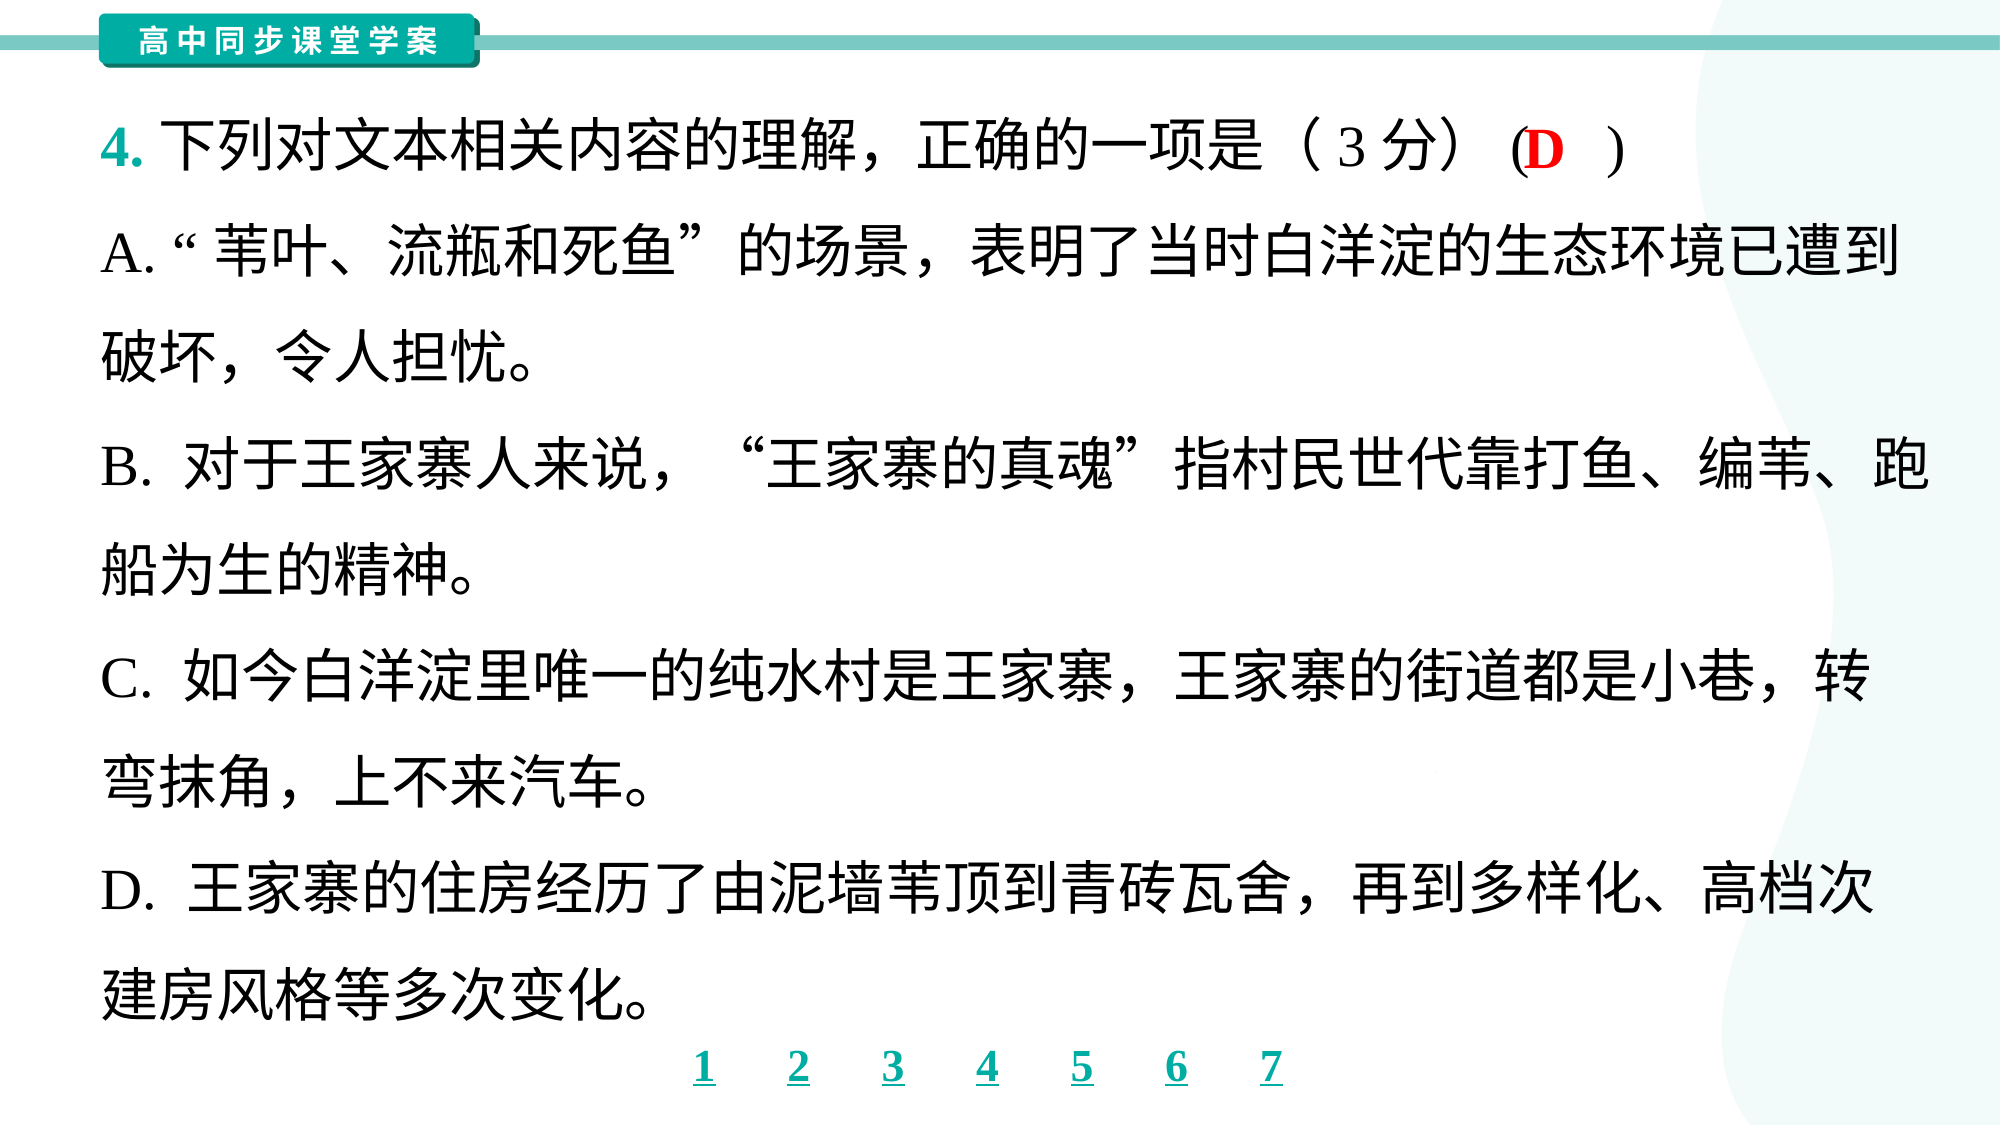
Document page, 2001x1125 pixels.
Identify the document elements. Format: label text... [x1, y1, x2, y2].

text_box D [1502, 76, 1587, 177]
text_box 4.下列对文本相关内容的理解，正确的一项是（3分）( ) [100, 76, 1502, 177]
text_box 4.下列对文本相关内容的理解，正确的一项是（3分）( ) [1587, 76, 1899, 177]
picture [0, 0, 2000, 1125]
text_box A. “苇叶、流瓶和死鱼”的场景，表明了当时白洋淀的生态环境已遭到 破坏，令人担忧。 B. 对于王家寨人来说，“王家寨的真魂”指村民世代靠打鱼、编苇、跑 船为生的精神。 C. 如今白洋淀里唯一的纯水村是王家寨，王家寨的街道都是小巷，转 弯抹角，上不来汽车。 D. 王家寨的住房经历了由泥墙苇顶到青砖瓦舍，再到多样化、高档次 建房风格等多次变化。 [100, 177, 1899, 1028]
